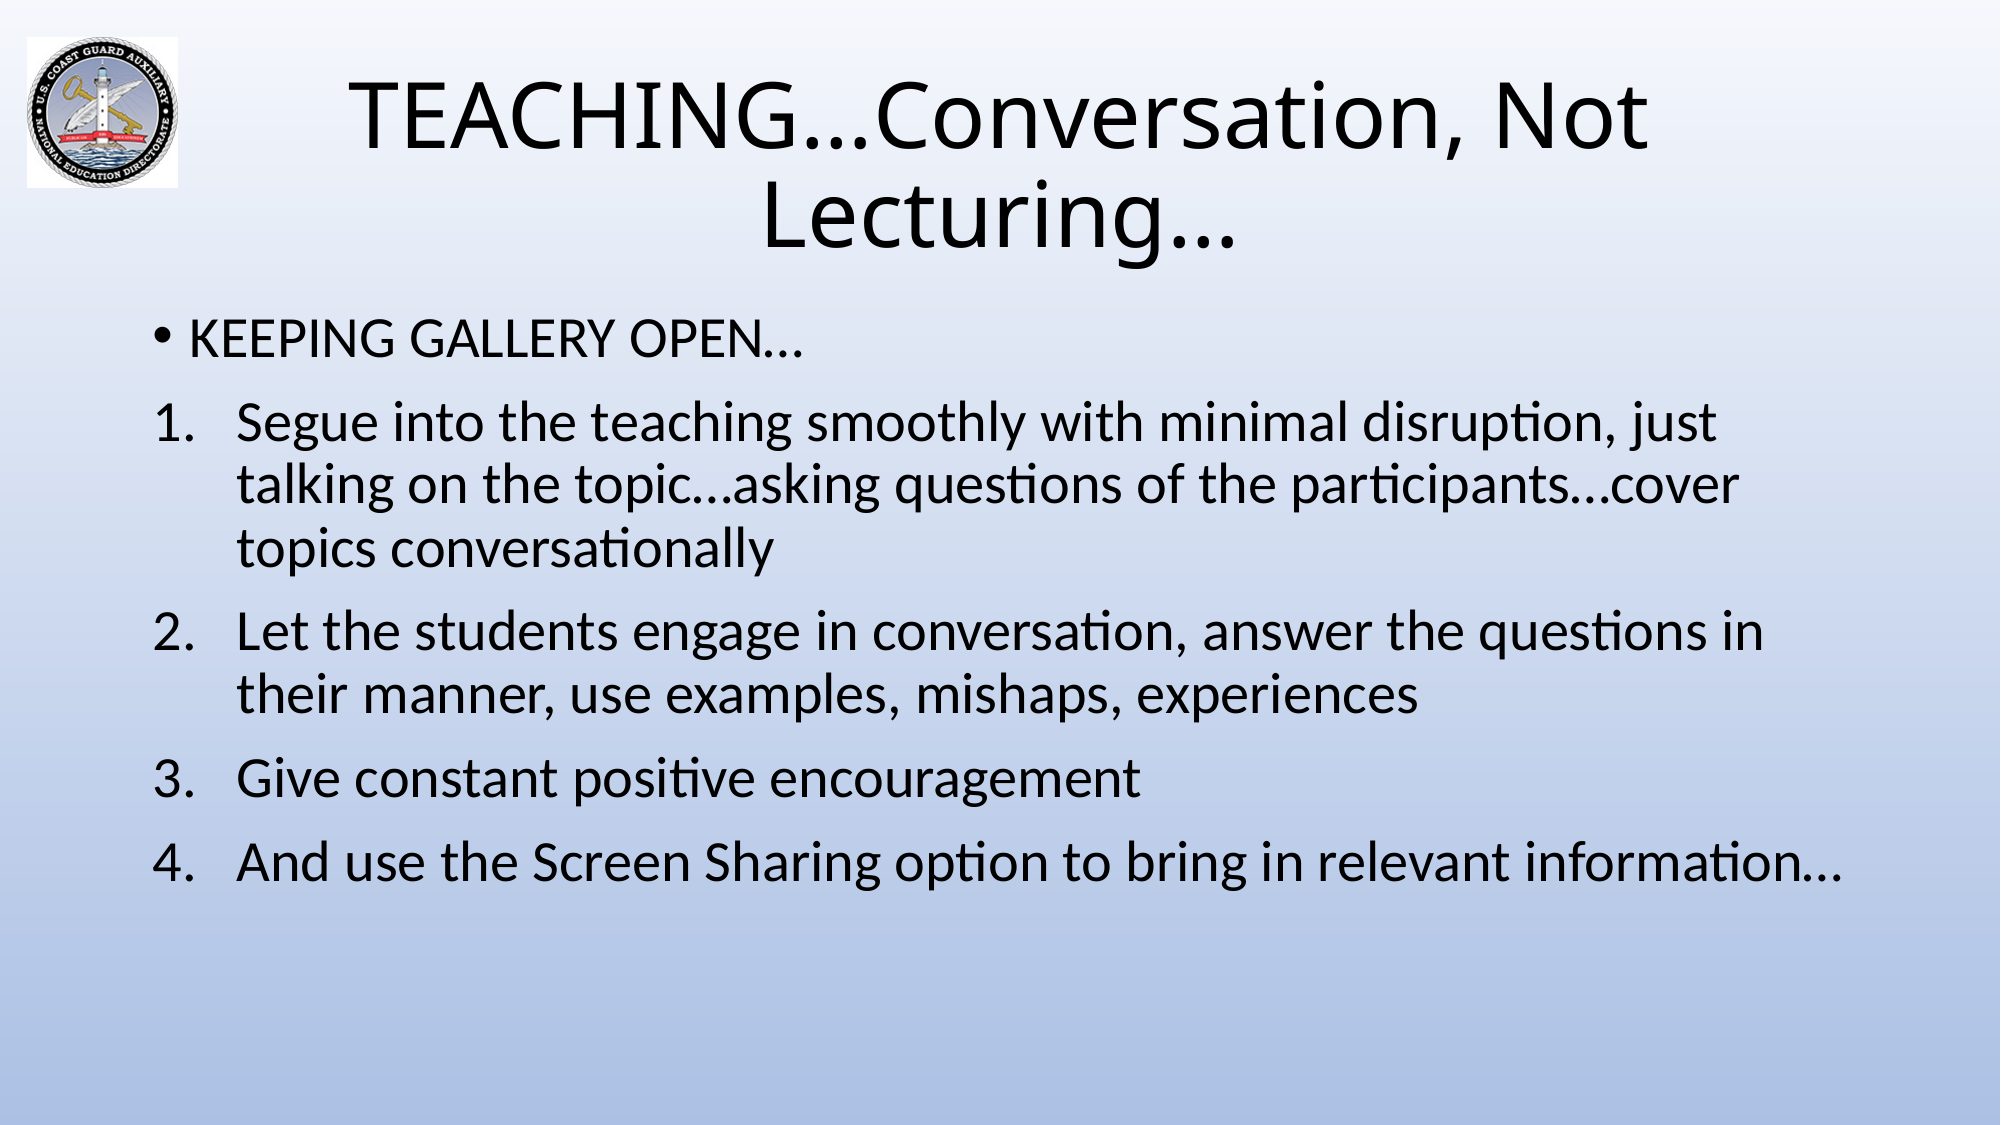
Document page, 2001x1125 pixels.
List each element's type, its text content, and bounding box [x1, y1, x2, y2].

title TEACHING…Conversation, Not Lecturing… [137, 59, 1863, 278]
list KEEPING GALLERY OPEN… Segue into the teaching smoothly with minimal disruption, just talking on the topic…asking questions of the participants…cover topics conversationally Let the students engage in conversation, answer the questions in their manner, use examples, mishaps, experiences Give constant positive encouragement And use the Screen Sharing option to bring in relevant information… [137, 299, 1863, 1014]
picture [27, 37, 178, 188]
